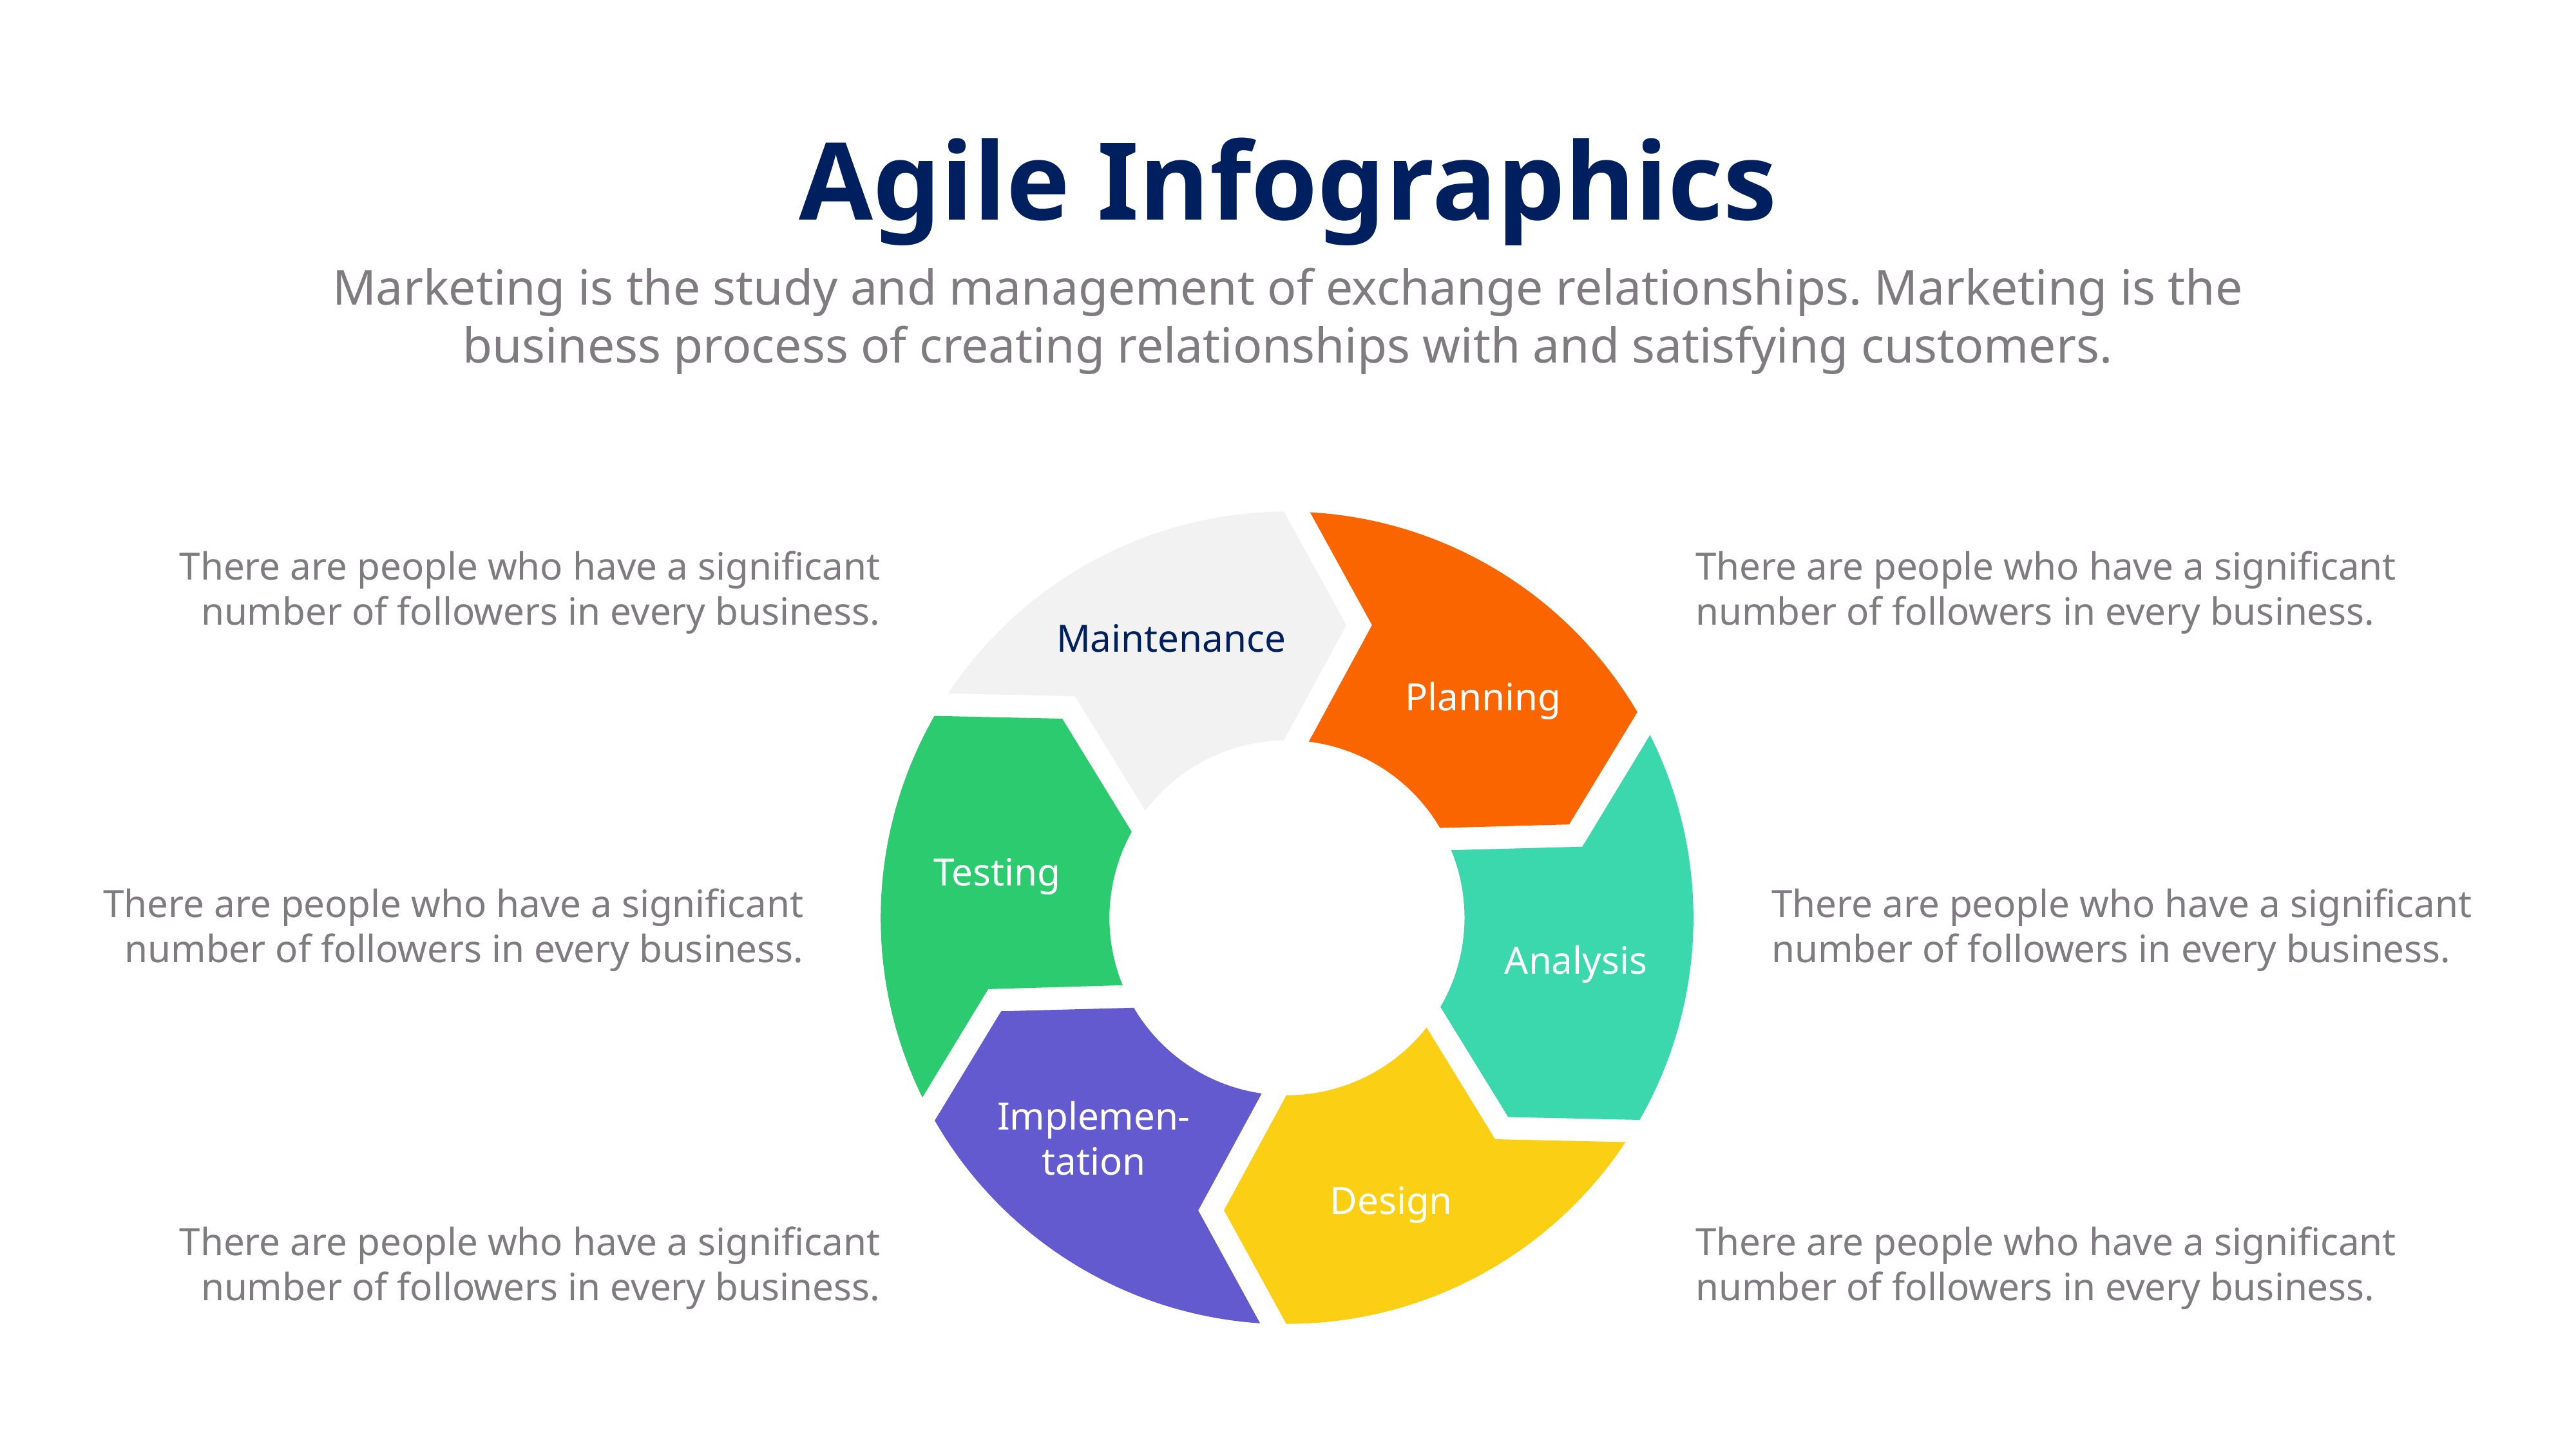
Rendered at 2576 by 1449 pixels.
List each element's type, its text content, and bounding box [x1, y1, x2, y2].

text_box There are people who have a significant number of followers in every business. [1762, 875, 2495, 975]
text_box There are people who have a significant number of followers in every business. [1703, 1213, 2419, 1313]
text_box Agile Infographics [789, 108, 1787, 247]
text_box There are people who have a significant number of followers in every business. [157, 537, 870, 638]
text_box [870, 508, 1703, 1327]
text_box Marketing is the study and management of exchange relationships. Marketing is the business process of creating relationships with and satisfying customers. [281, 251, 2295, 377]
text_box There are people who have a significant number of followers in every business. [157, 1213, 870, 1313]
text_box There are people who have a significant number of followers in every business. [1703, 537, 2419, 638]
text_box There are people who have a significant number of followers in every business. [81, 875, 814, 975]
